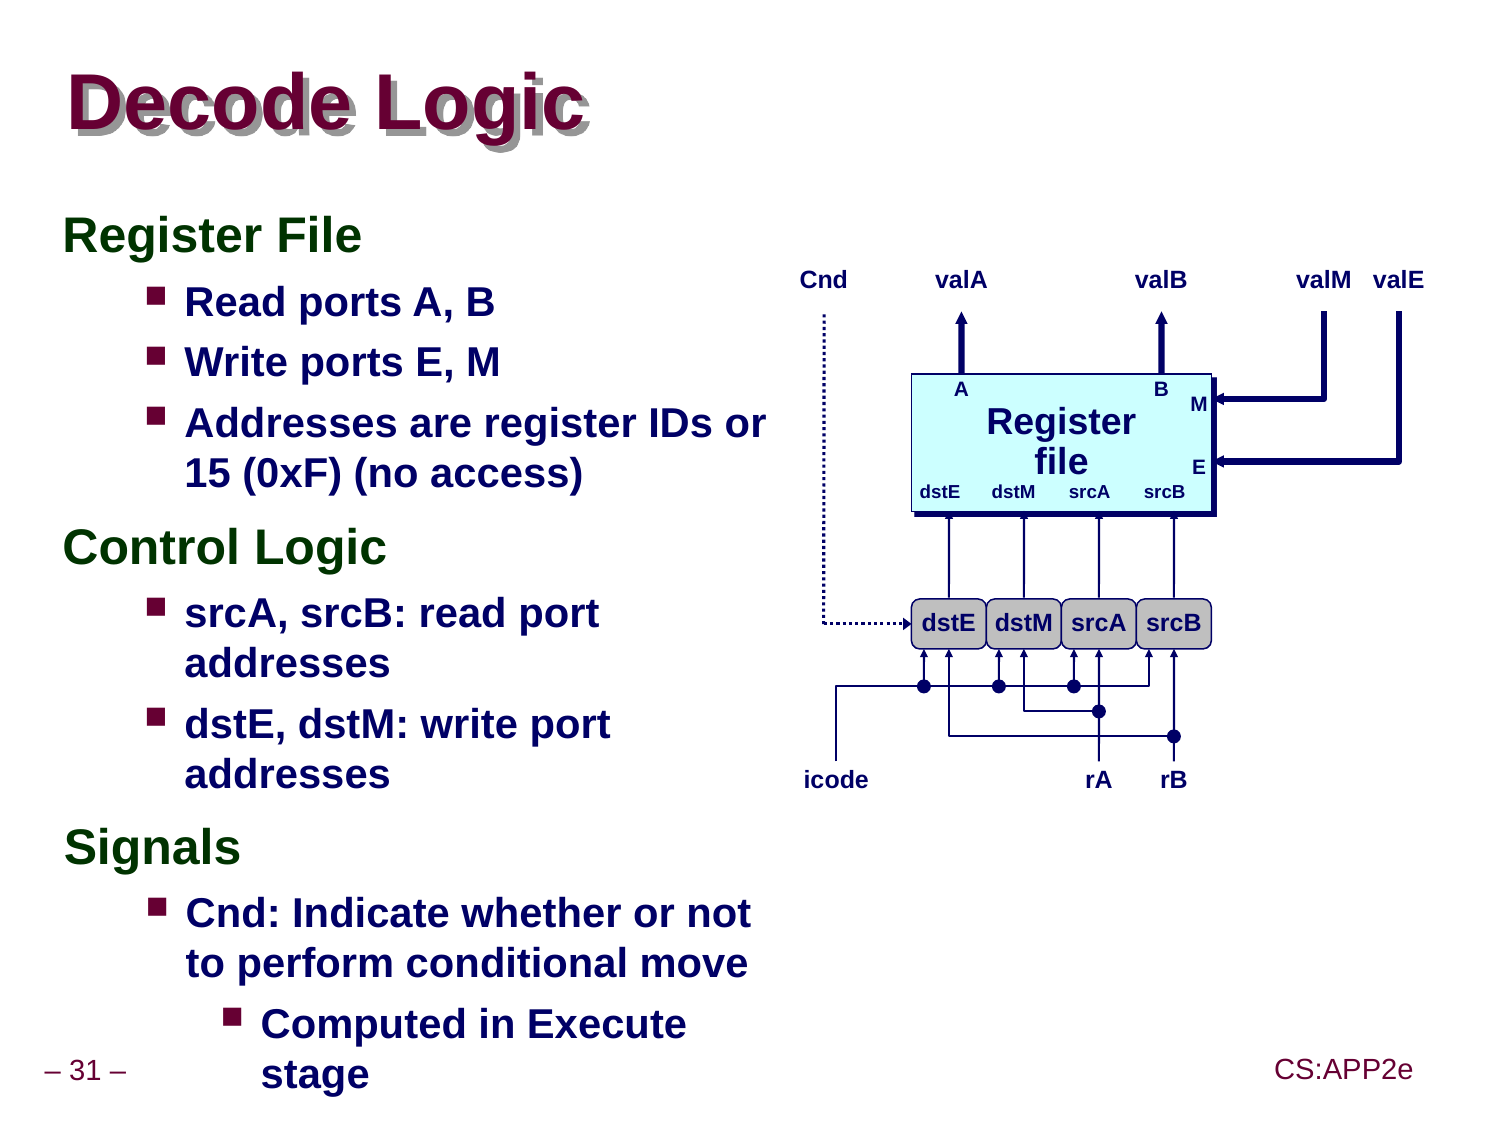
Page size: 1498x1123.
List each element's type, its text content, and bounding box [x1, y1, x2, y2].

title Decode Logic [66, 40, 1495, 169]
text_box Signals Cnd: Indicate whether or not to perform conditional move Computed in Execute stage [48, 811, 814, 1111]
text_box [786, 248, 1437, 812]
text_box Control Logic srcA, srcB: read port addresses dstE, dstM: write port addresses [47, 511, 781, 811]
list Register File Read ports A, B Write ports E, M Addresses are register IDs or 15 (0xF) (no access) [47, 199, 813, 511]
